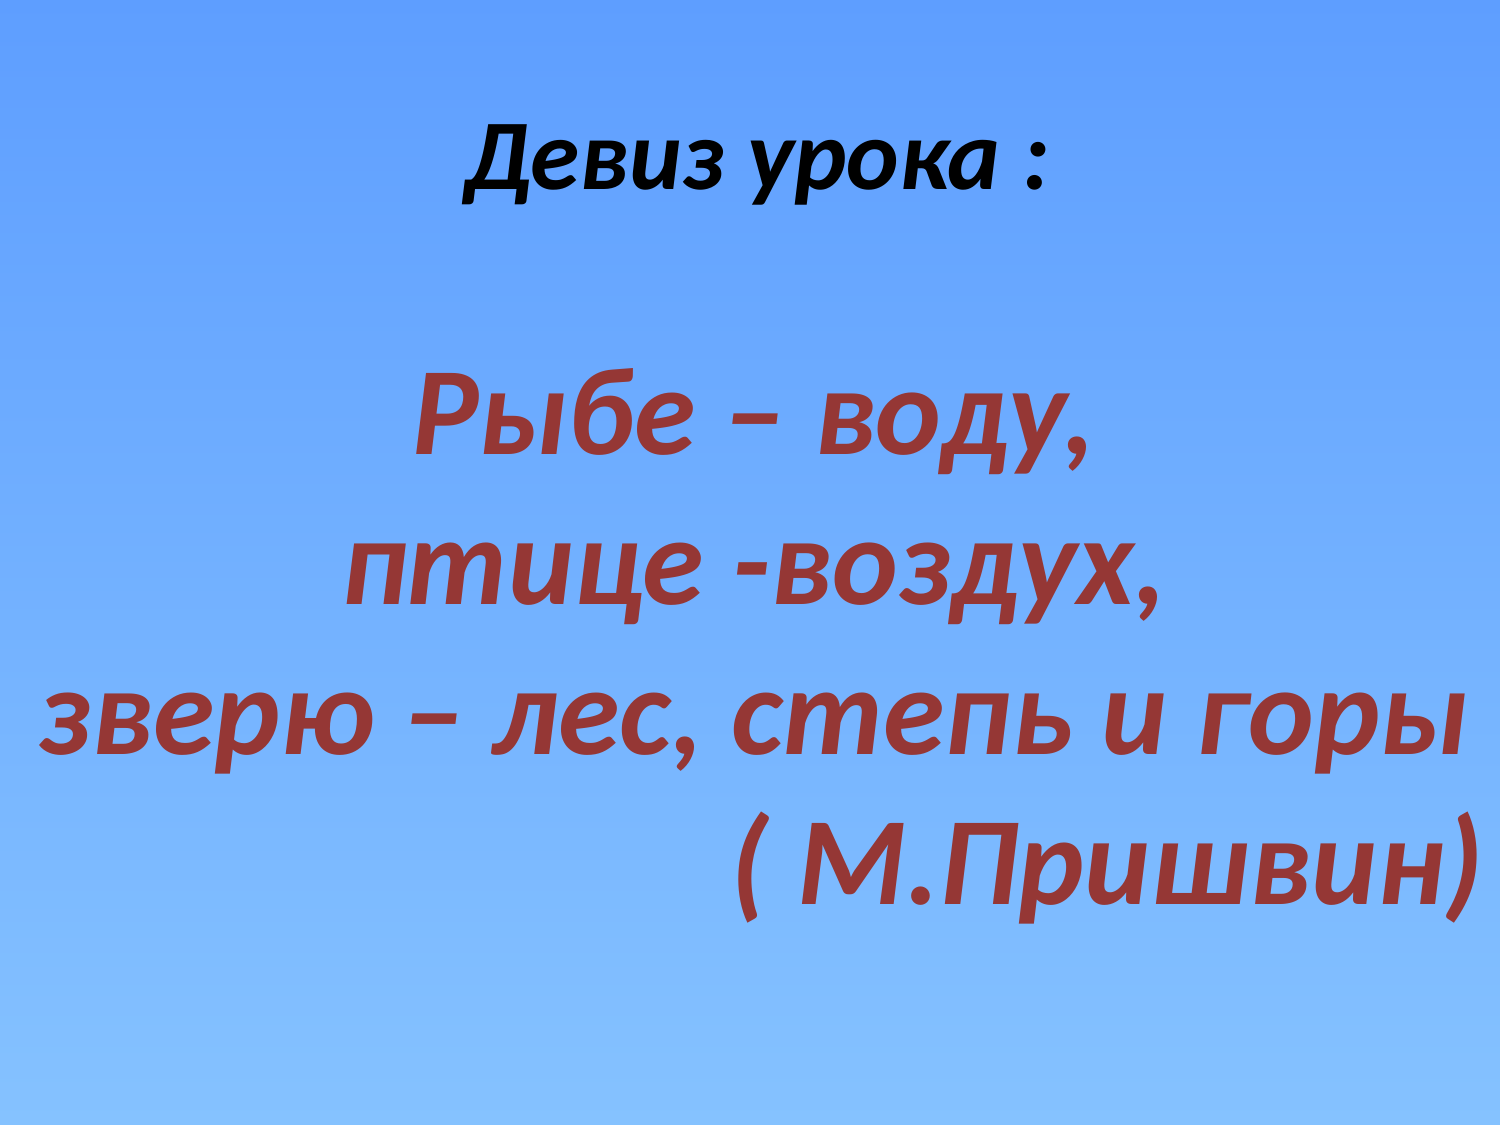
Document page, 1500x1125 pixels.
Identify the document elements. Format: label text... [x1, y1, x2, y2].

text_box Девиз урока : Рыбе – воду, птице -воздух, зверю – лес, степь и горы ( М.Пришвин) [23, 81, 1500, 937]
